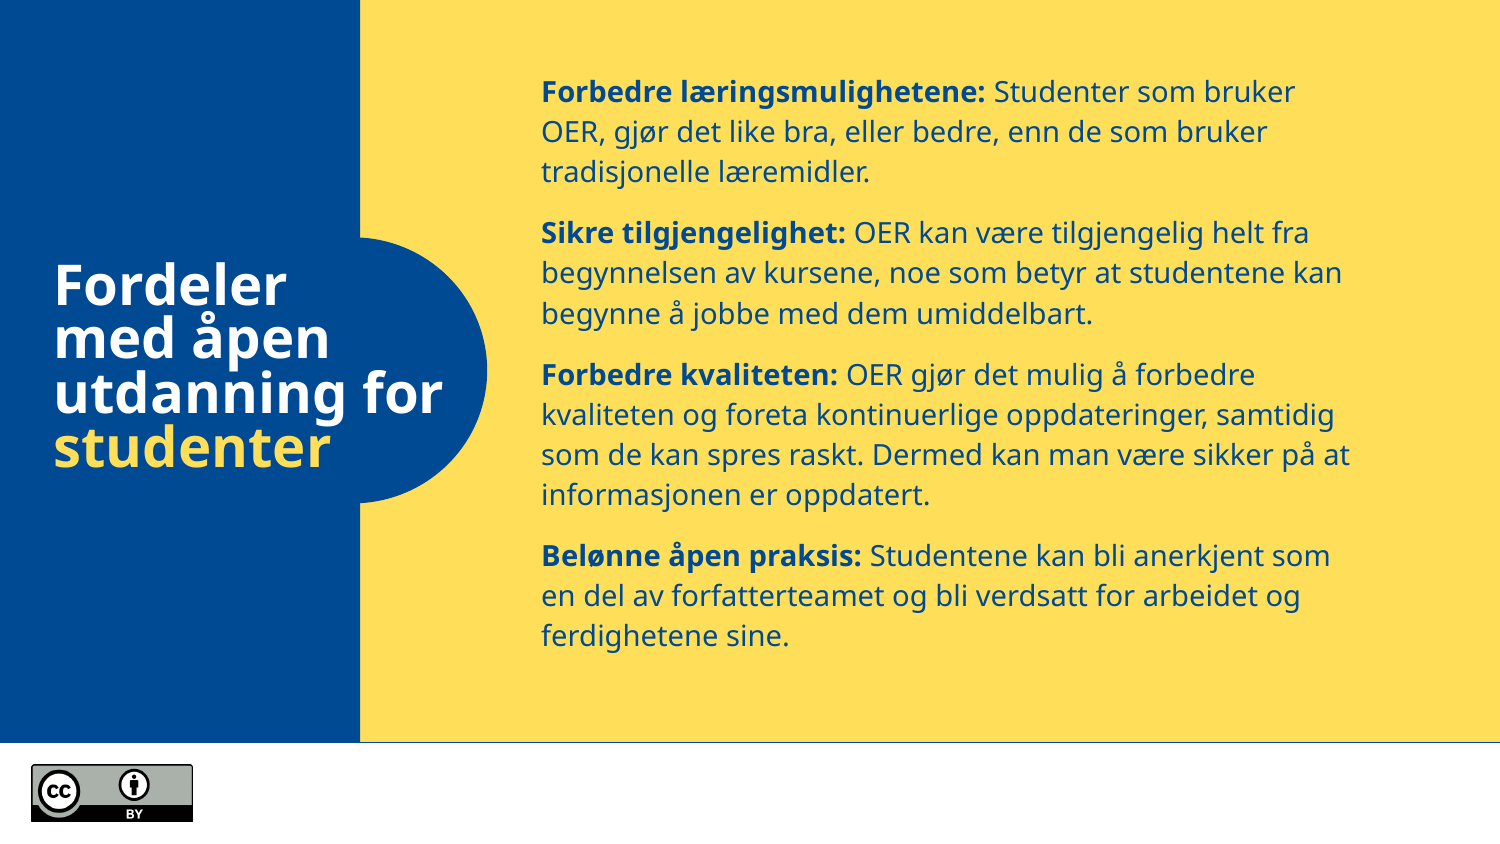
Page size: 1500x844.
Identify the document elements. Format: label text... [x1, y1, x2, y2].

text_box [0, 0, 361, 742]
text_box [304, 237, 401, 246]
text_box [471, 306, 488, 434]
text_box Fordeler med åpen utdanning for studenter [38, 246, 471, 493]
text_box [300, 493, 405, 504]
text_box Forbedre læringsmulighetene: Studenter som bruker OER, gjør det like bra, eller bedre, enn de som bruker tradisjonelle læremidler. Sikre tilgjengelighet: OER kan være tilgjengelig helt fra begynnelsen av kursene, noe som betyr at studentene kan begynne å jobbe med dem umiddelbart. Forbedre kvaliteten: OER gjør det mulig å forbedre kvaliteten og foreta kontinuerlige oppdateringer, samtidig som de kan spres raskt. Dermed kan man være sikker på at informasjonen er oppdatert. Belønne åpen praksis: Studentene kan bli anerkjent som en del av forfatterteamet og bli verdsatt for arbeidet og ferdighetene sine. [526, 53, 1375, 668]
picture [31, 764, 193, 822]
text_box [0, 750, 1500, 844]
